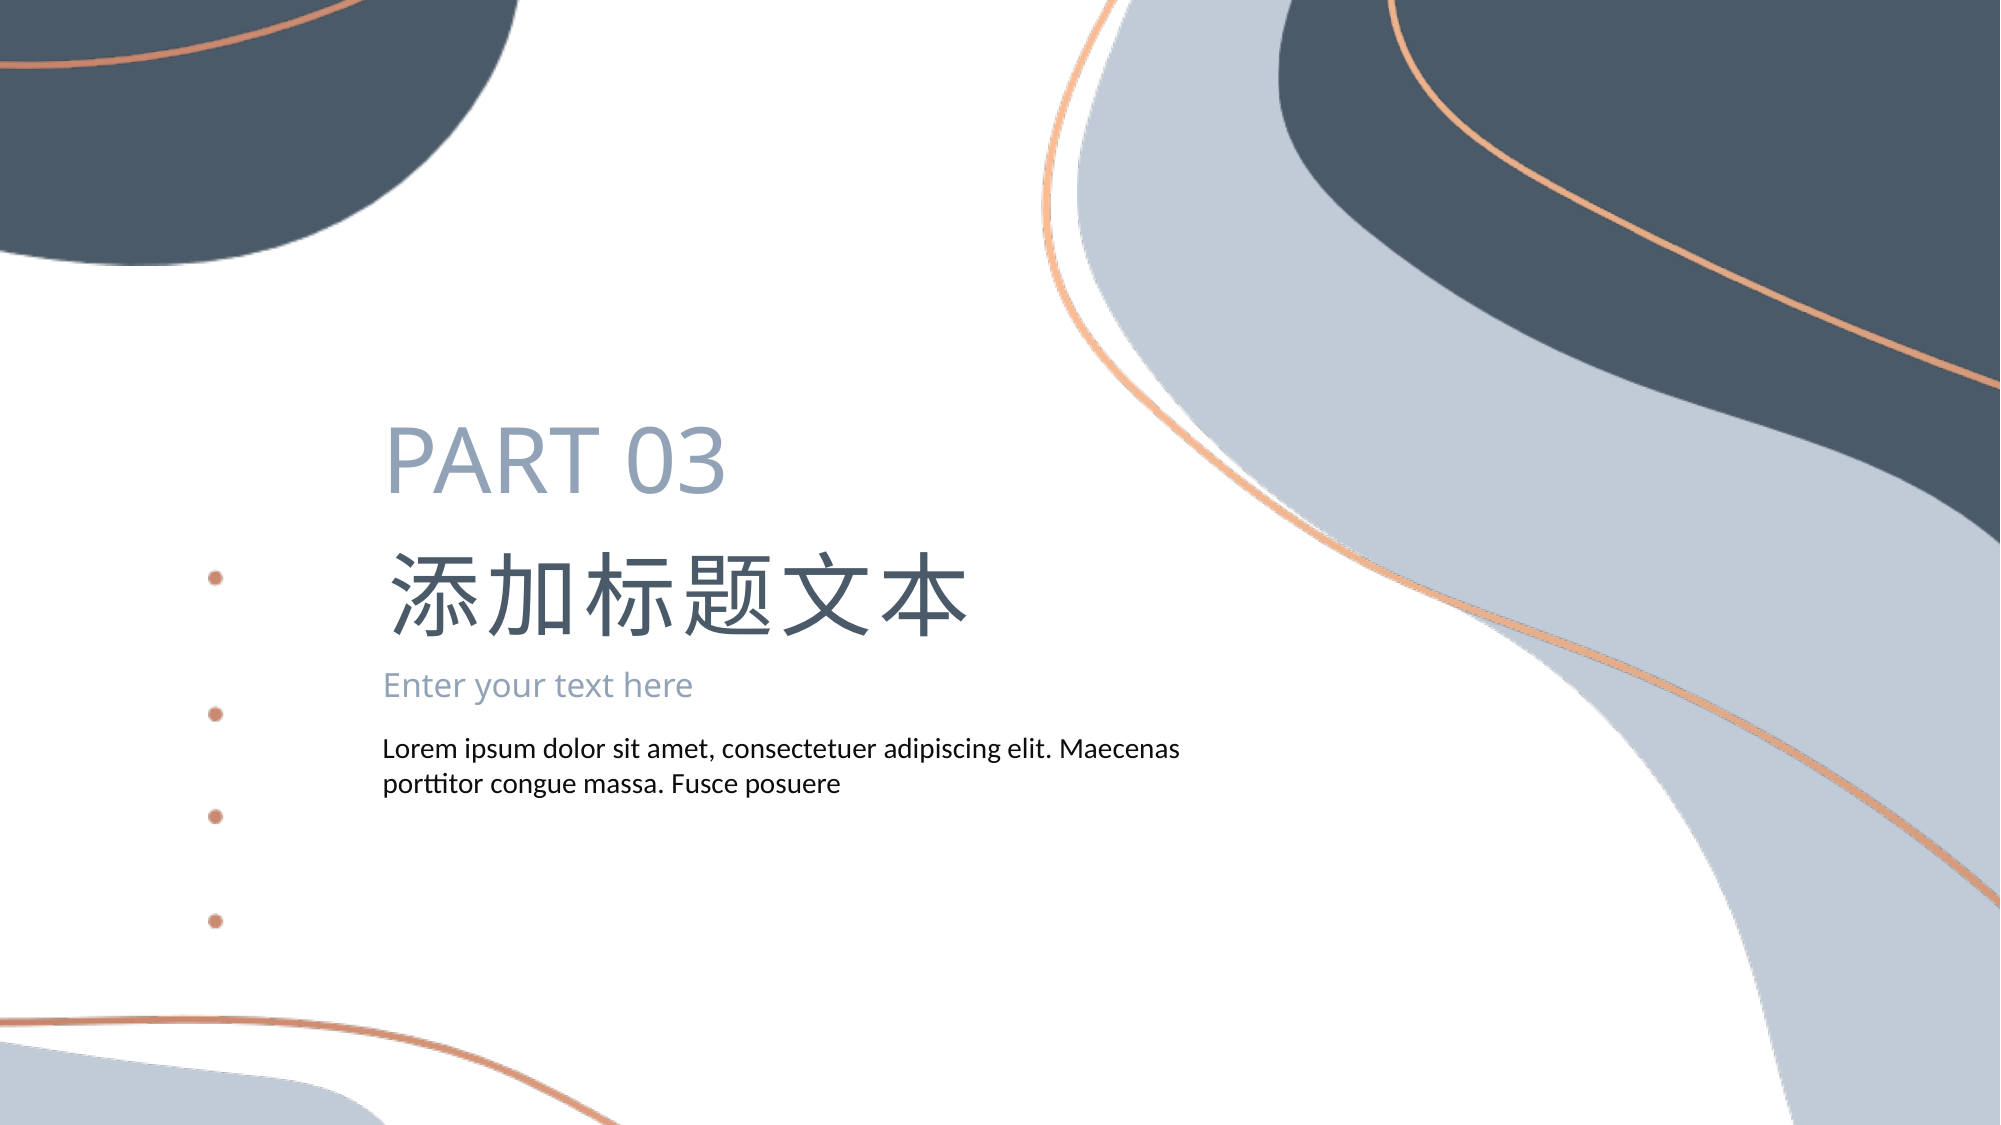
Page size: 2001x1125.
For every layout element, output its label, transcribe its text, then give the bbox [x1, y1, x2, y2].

text_box Lorem ipsum dolor sit amet, consectetuer adipiscing elit. Maecenas porttitor congue massa. Fusce posuere [367, 722, 1282, 807]
text_box Enter your text here [367, 656, 1012, 712]
picture [0, 0, 2000, 1125]
text_box 添加标题文本 [373, 530, 986, 656]
text_box PART 03 [367, 394, 833, 520]
